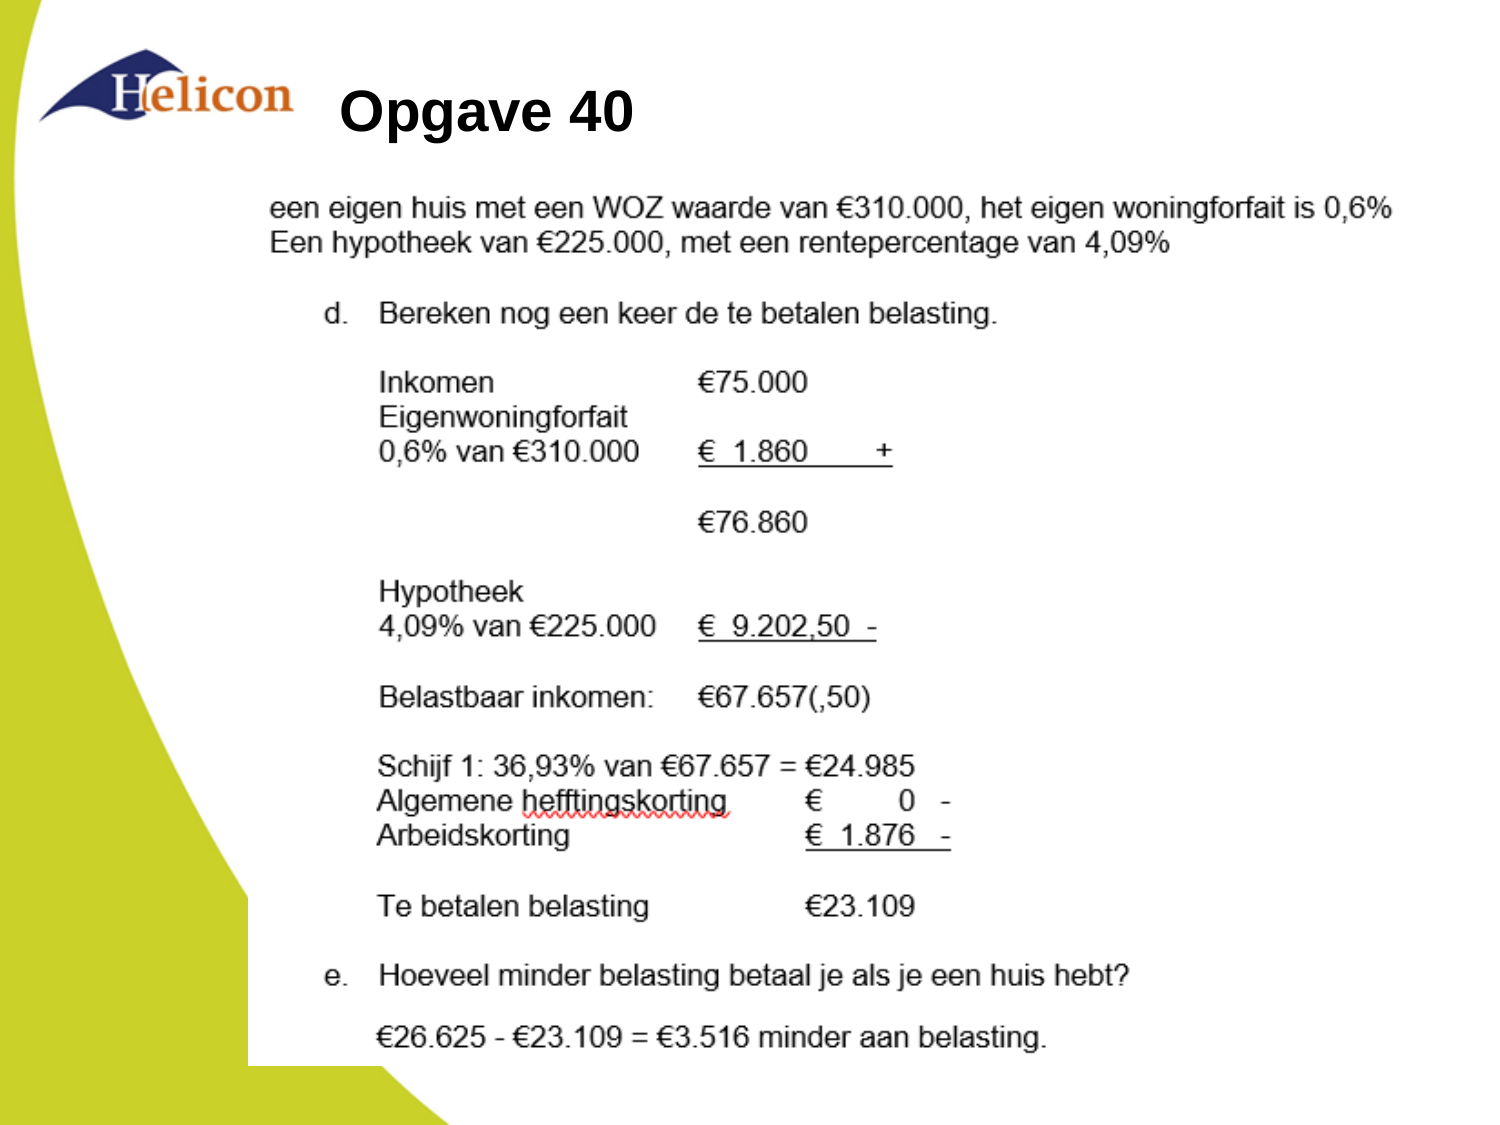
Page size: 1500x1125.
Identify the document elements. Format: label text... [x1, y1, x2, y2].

title Opgave 40 [324, 54, 1415, 161]
picture [0, 0, 1500, 1125]
